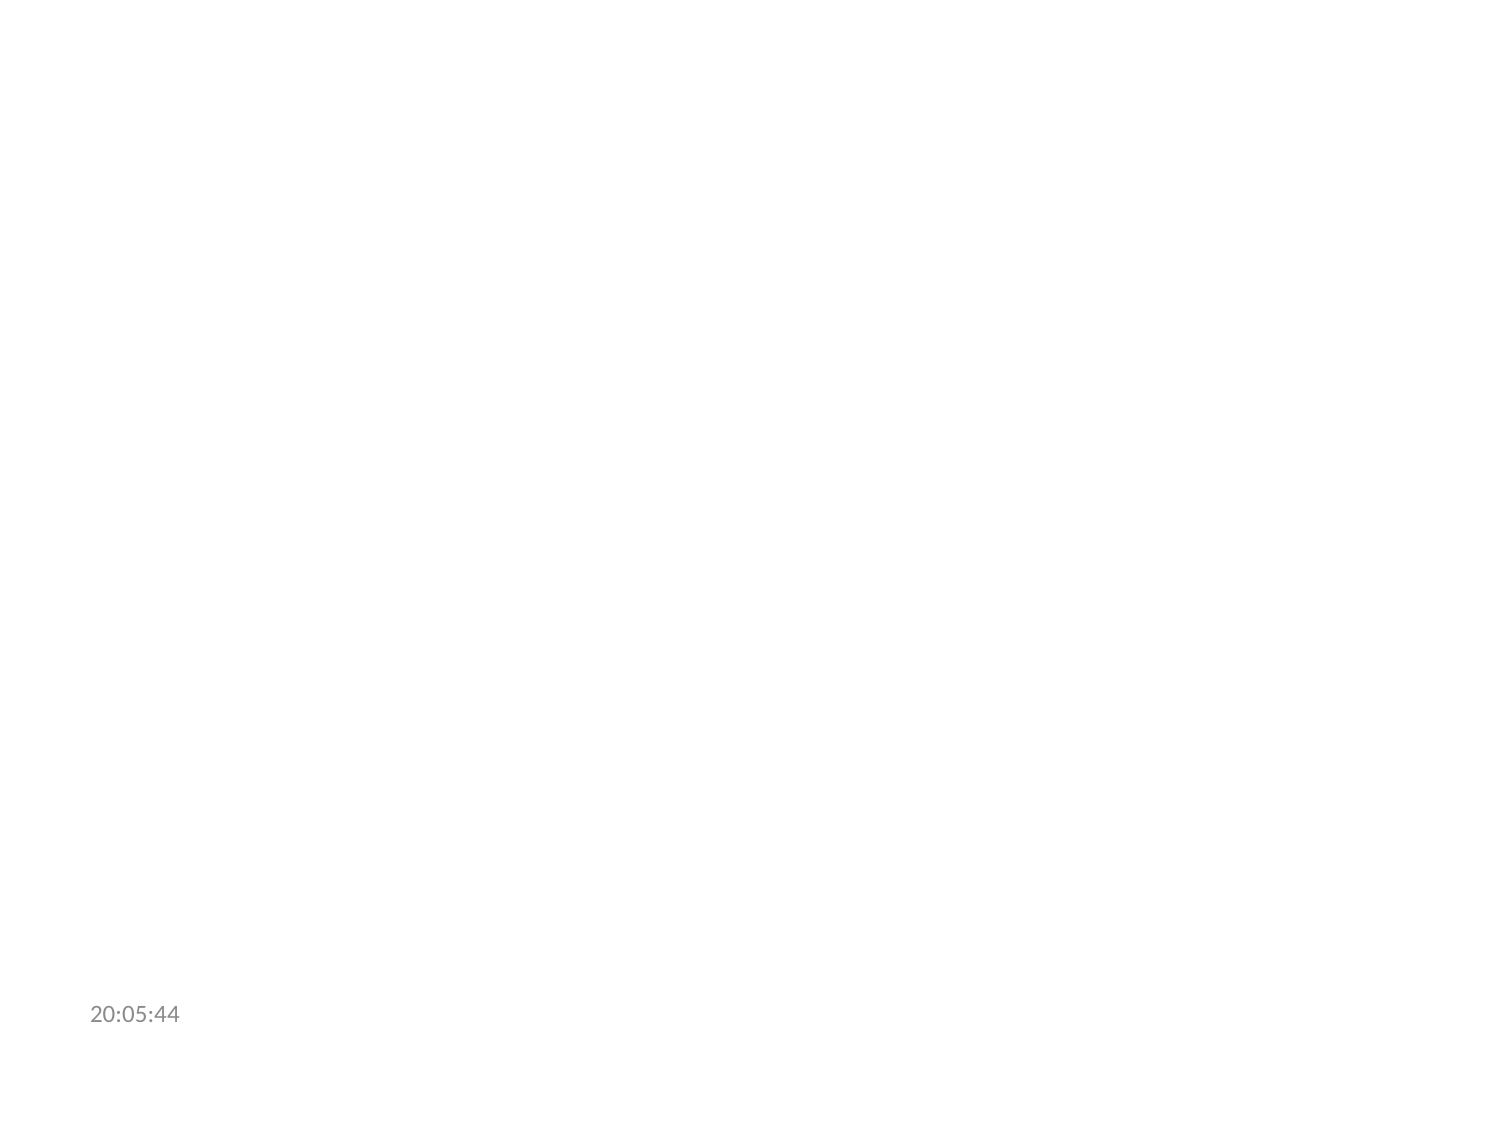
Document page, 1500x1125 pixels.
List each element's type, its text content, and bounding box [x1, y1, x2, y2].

text_box 15:35:09 [75, 982, 425, 1043]
